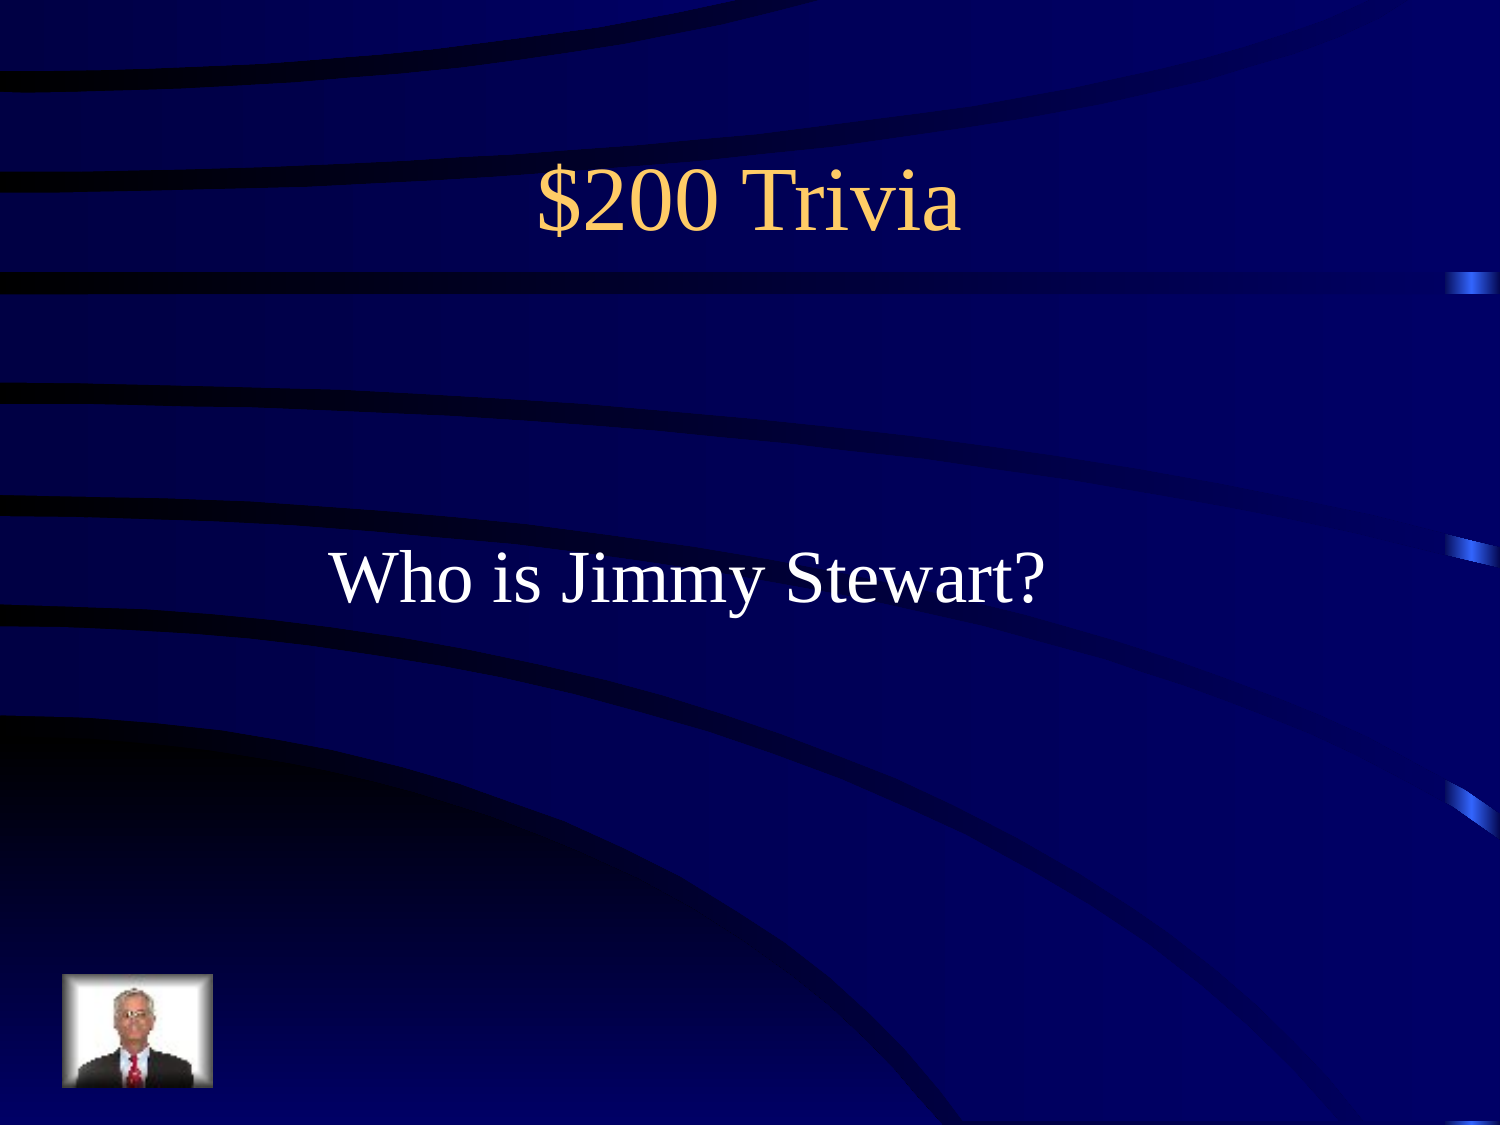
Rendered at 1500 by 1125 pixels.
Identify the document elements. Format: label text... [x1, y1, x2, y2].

title $200 Trivia [112, 99, 1388, 288]
picture [62, 974, 213, 1088]
text_box Who is Jimmy Stewart? [313, 519, 1062, 625]
